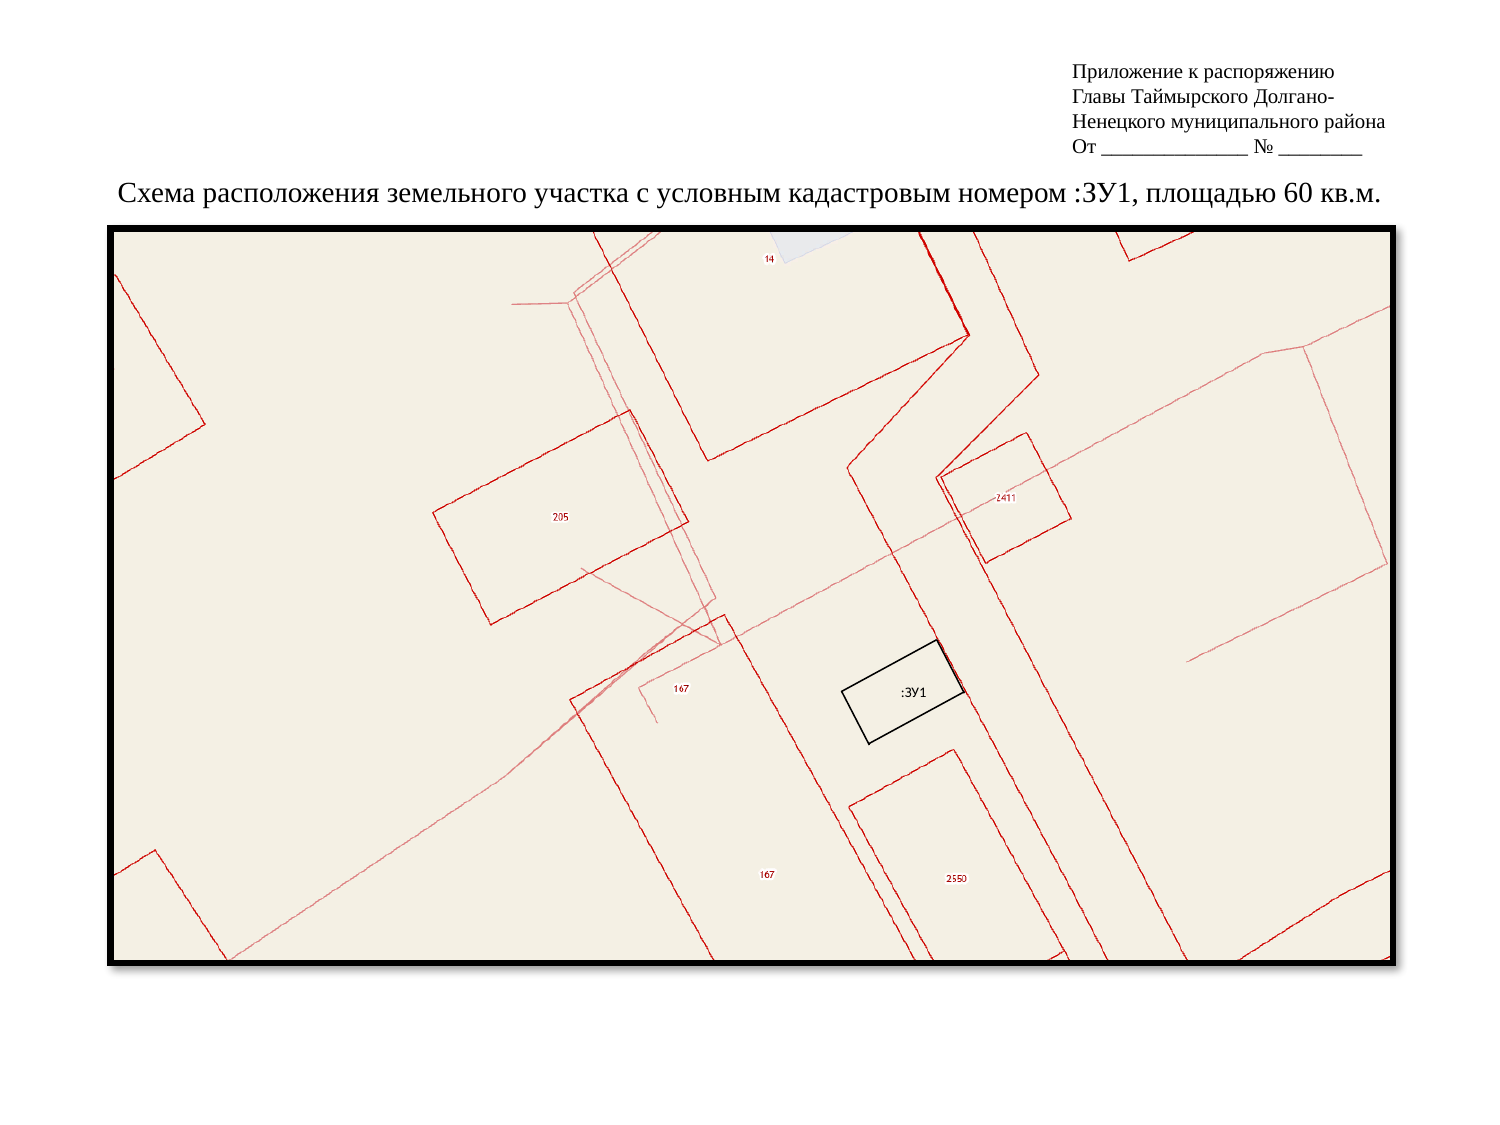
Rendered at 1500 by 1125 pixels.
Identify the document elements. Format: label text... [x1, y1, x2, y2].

text_box Приложение к распоряжению Главы Таймырского Долгано- Ненецкого муниципального района От ______________ № ________ [1057, 66, 1471, 150]
title Схема расположения земельного участка с условным кадастровым номером :ЗУ1, площадью 60 кв.м. [75, 149, 1425, 233]
picture [113, 231, 1391, 960]
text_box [843, 650, 963, 734]
